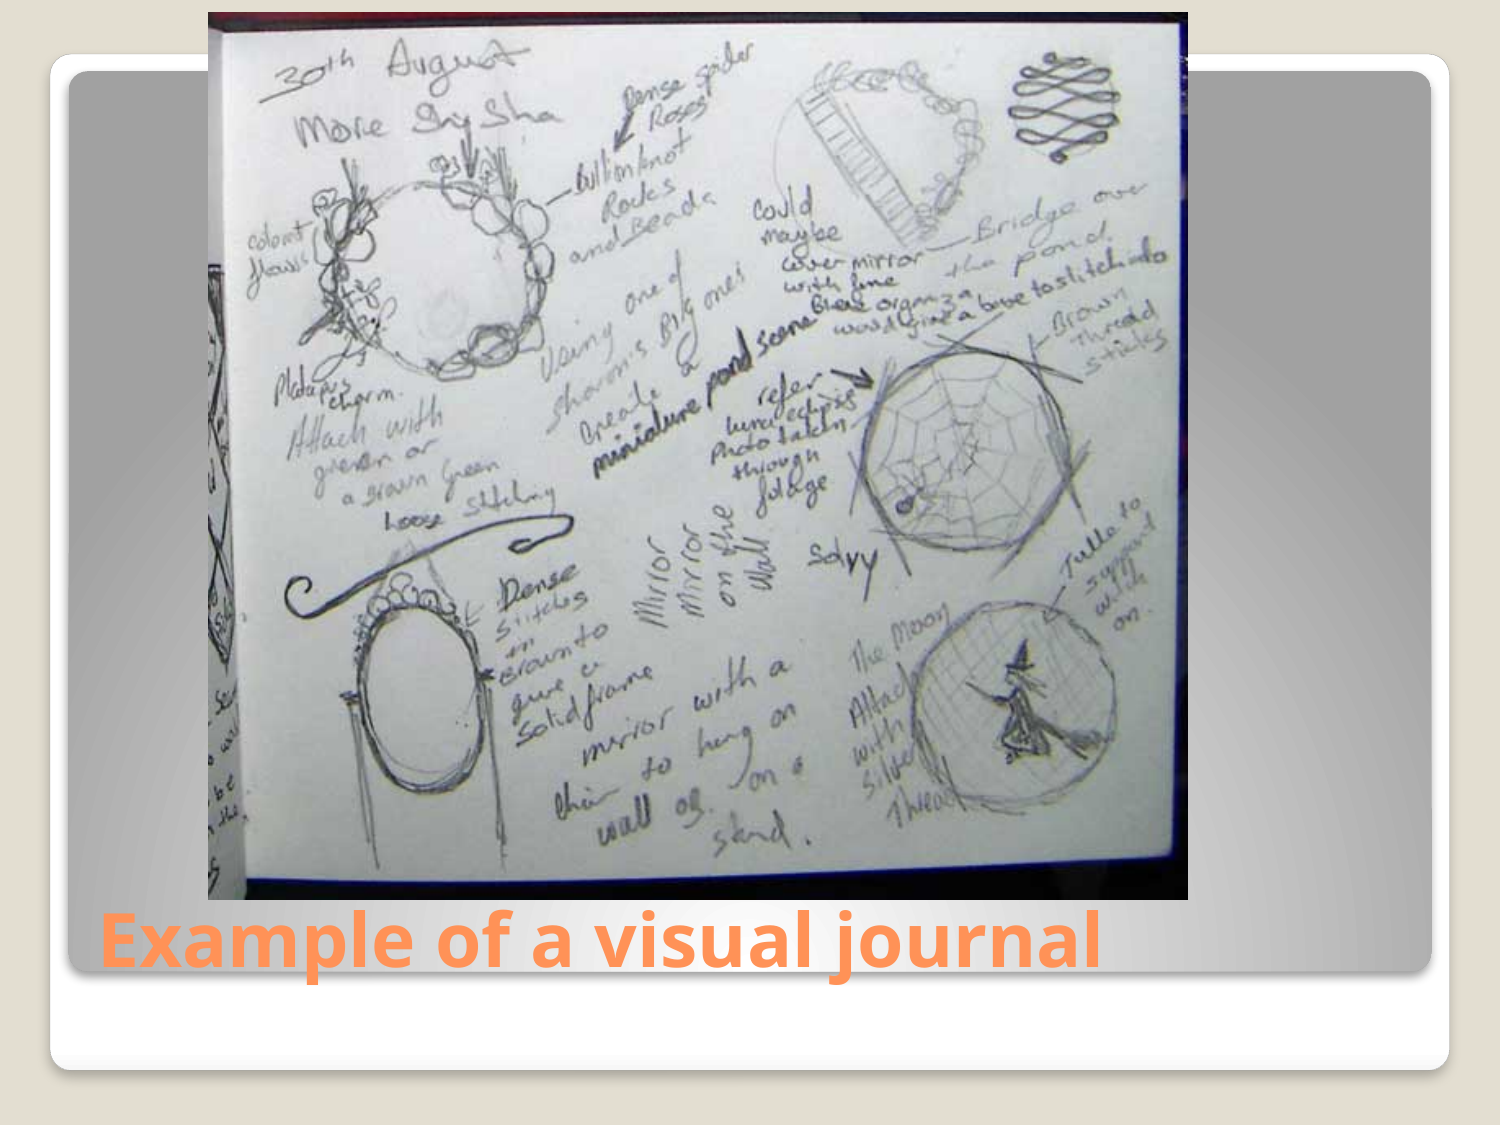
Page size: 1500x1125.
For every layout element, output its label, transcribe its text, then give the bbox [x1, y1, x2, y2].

title Example of a visual journal [82, 817, 1425, 991]
picture [208, 12, 1188, 901]
